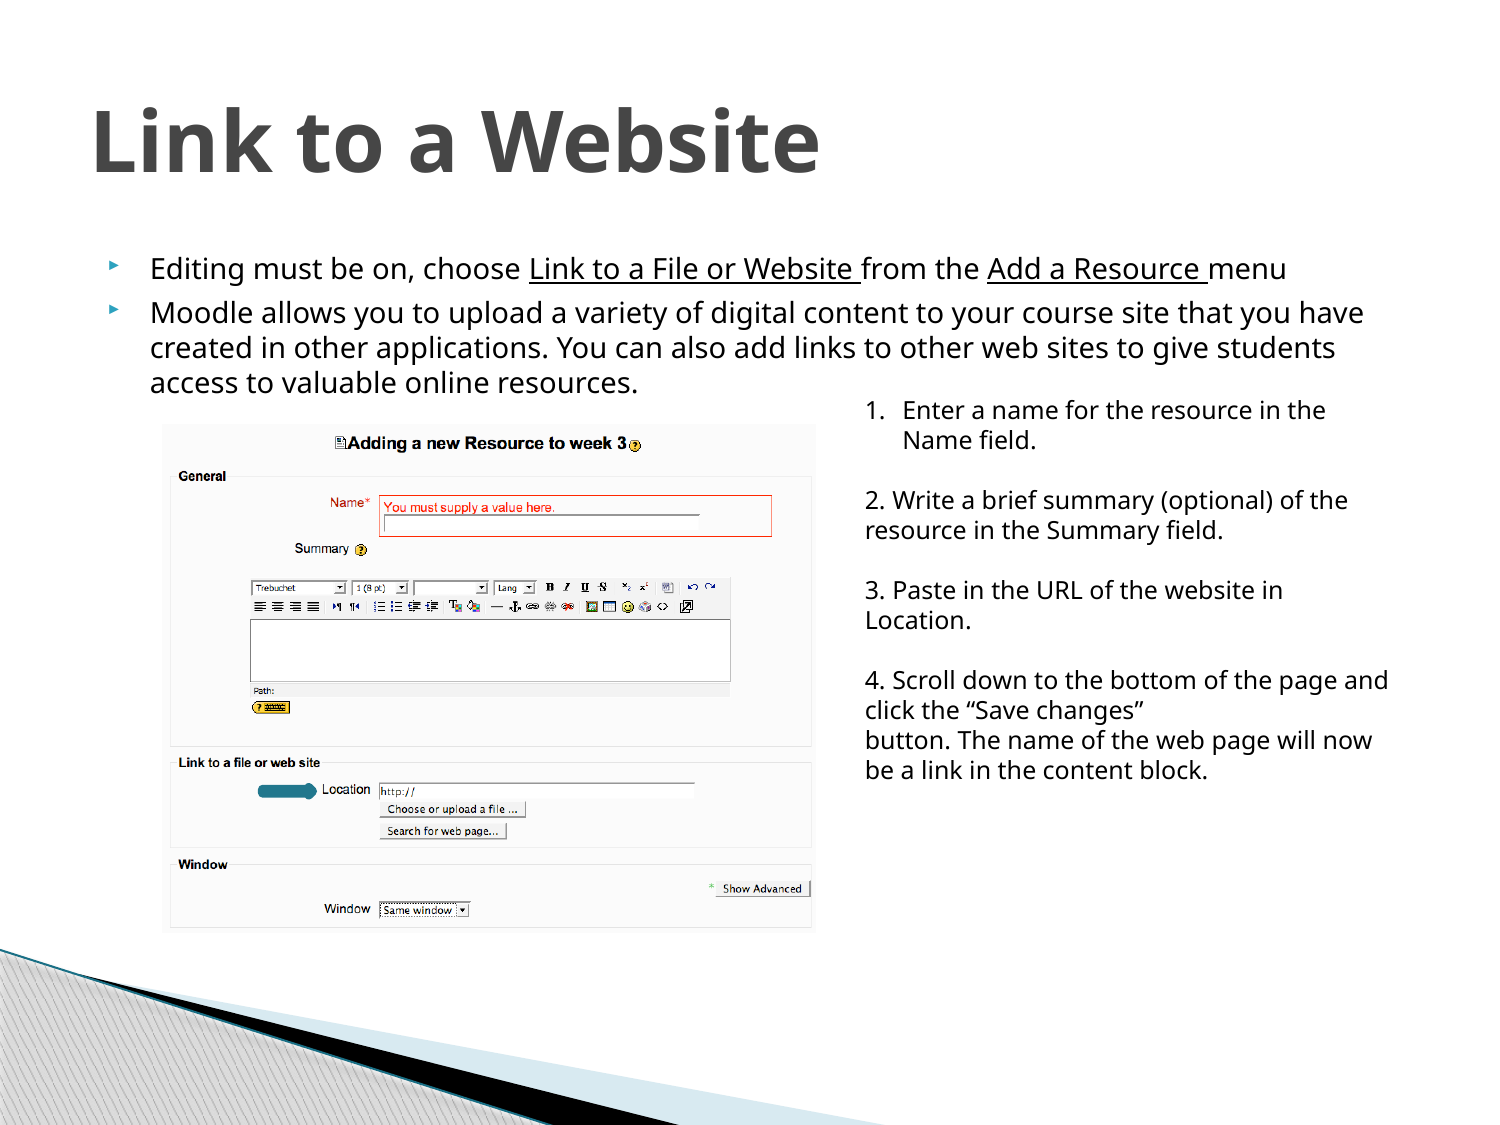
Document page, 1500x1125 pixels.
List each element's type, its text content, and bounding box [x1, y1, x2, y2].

list Editing must be on, choose Link to a File or Website from the Add a Resource menu Moodle allows you to upload a variety of digital content to your course site that you have created in other applications. You can also add links to other web sites to give students access to valuable online resources. [75, 243, 1425, 938]
title Link to a Website [75, 45, 1425, 233]
text_box Enter a name for the resource in the Name field. 2. Write a brief summary (optional) of the resource in the Summary field. 3. Paste in the URL of the website in Location. 4. Scroll down to the bottom of the page and click the “Save changes” button. The name of the web page will now be a link in the content block. [849, 387, 1413, 852]
picture [162, 424, 816, 933]
